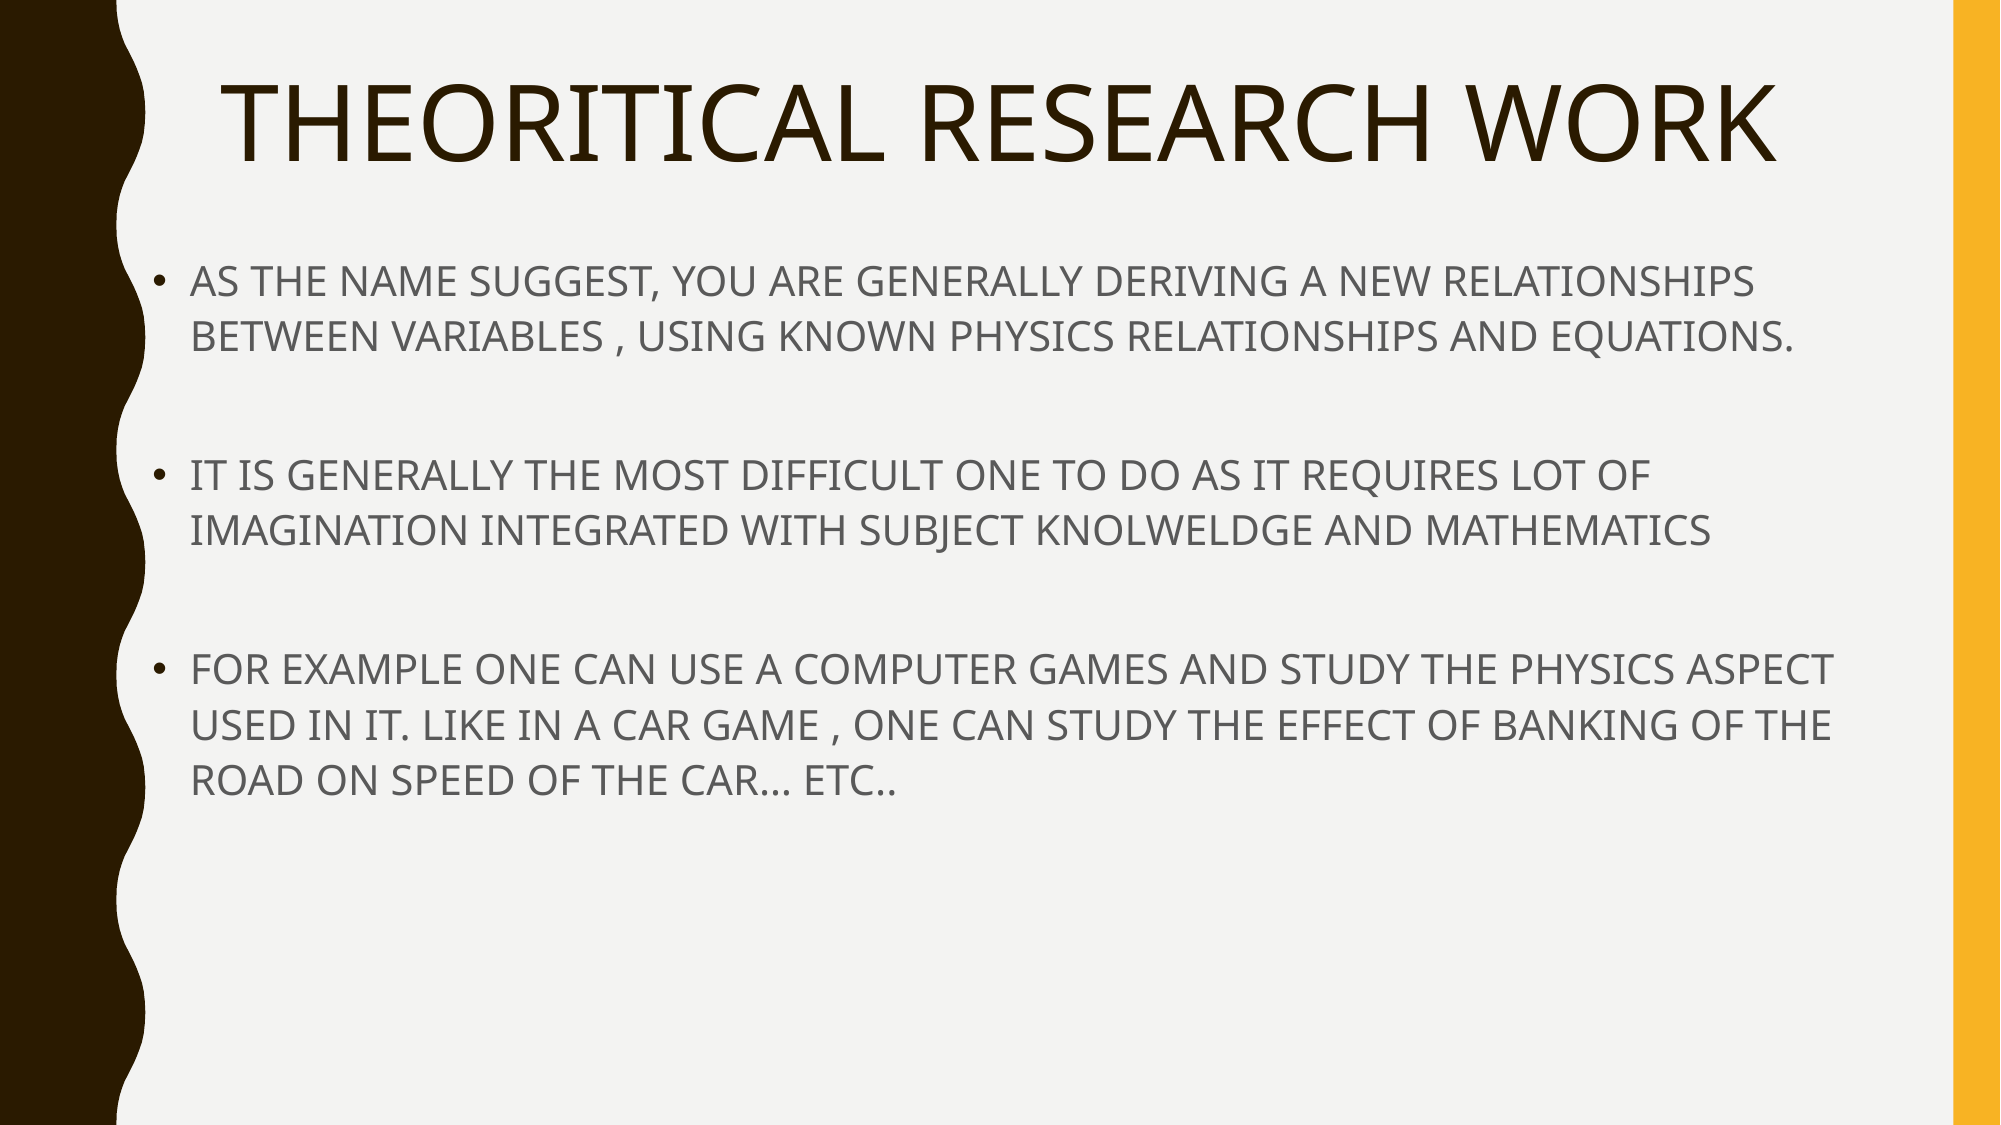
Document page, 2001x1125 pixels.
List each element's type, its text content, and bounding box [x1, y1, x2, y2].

list AS THE NAME SUGGEST, YOU ARE GENERALLY DERIVING A NEW RELATIONSHIPS BETWEEN VARIABLES , USING KNOWN PHYSICS RELATIONSHIPS AND EQUATIONS. IT IS GENERALLY THE MOST DIFFICULT ONE TO DO AS IT REQUIRES LOT OF IMAGINATION INTEGRATED WITH SUBJECT KNOLWELDGE AND MATHEMATICS FOR EXAMPLE ONE CAN USE A COMPUTER GAMES AND STUDY THE PHYSICS ASPECT USED IN IT. LIKE IN A CAR GAME , ONE CAN STUDY THE EFFECT OF BANKING OF THE ROAD ON SPEED OF THE CAR… ETC.. [137, 242, 1863, 1066]
title THEORITICAL RESEARCH WORK [205, 62, 1875, 308]
